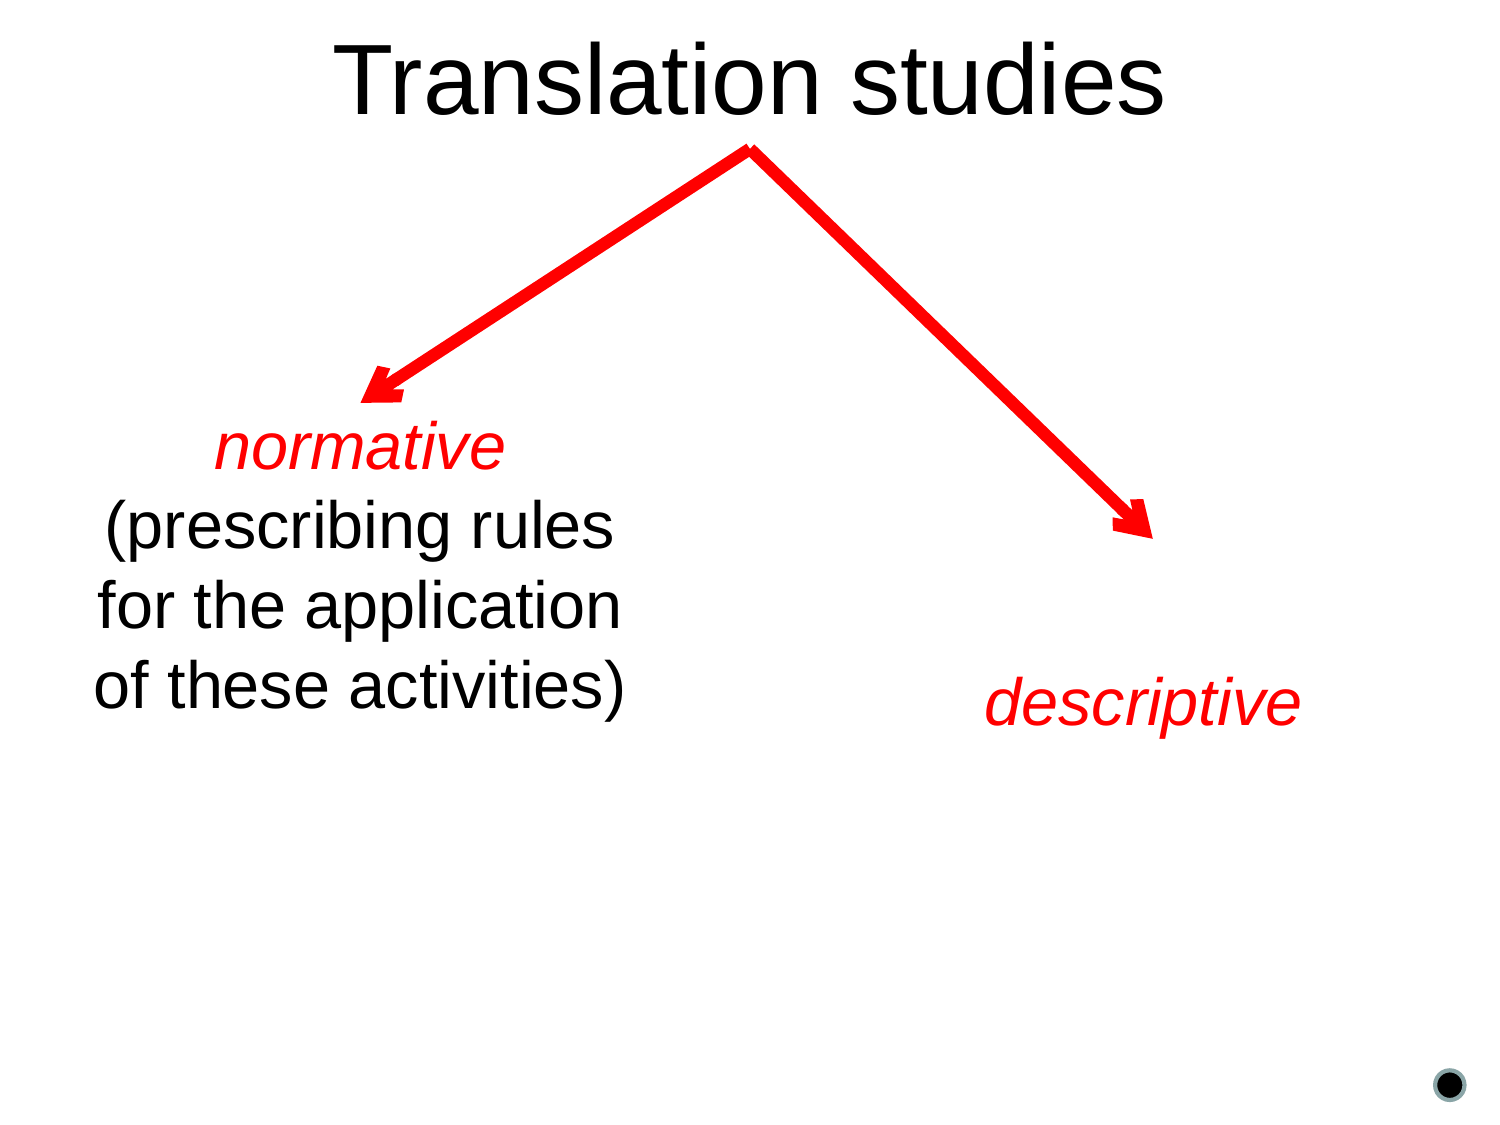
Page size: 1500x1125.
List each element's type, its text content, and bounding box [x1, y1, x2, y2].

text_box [749, 148, 1462, 858]
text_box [50, 148, 748, 723]
text_box Translation studies [0, 0, 1500, 151]
text_box [1433, 1068, 1467, 1103]
